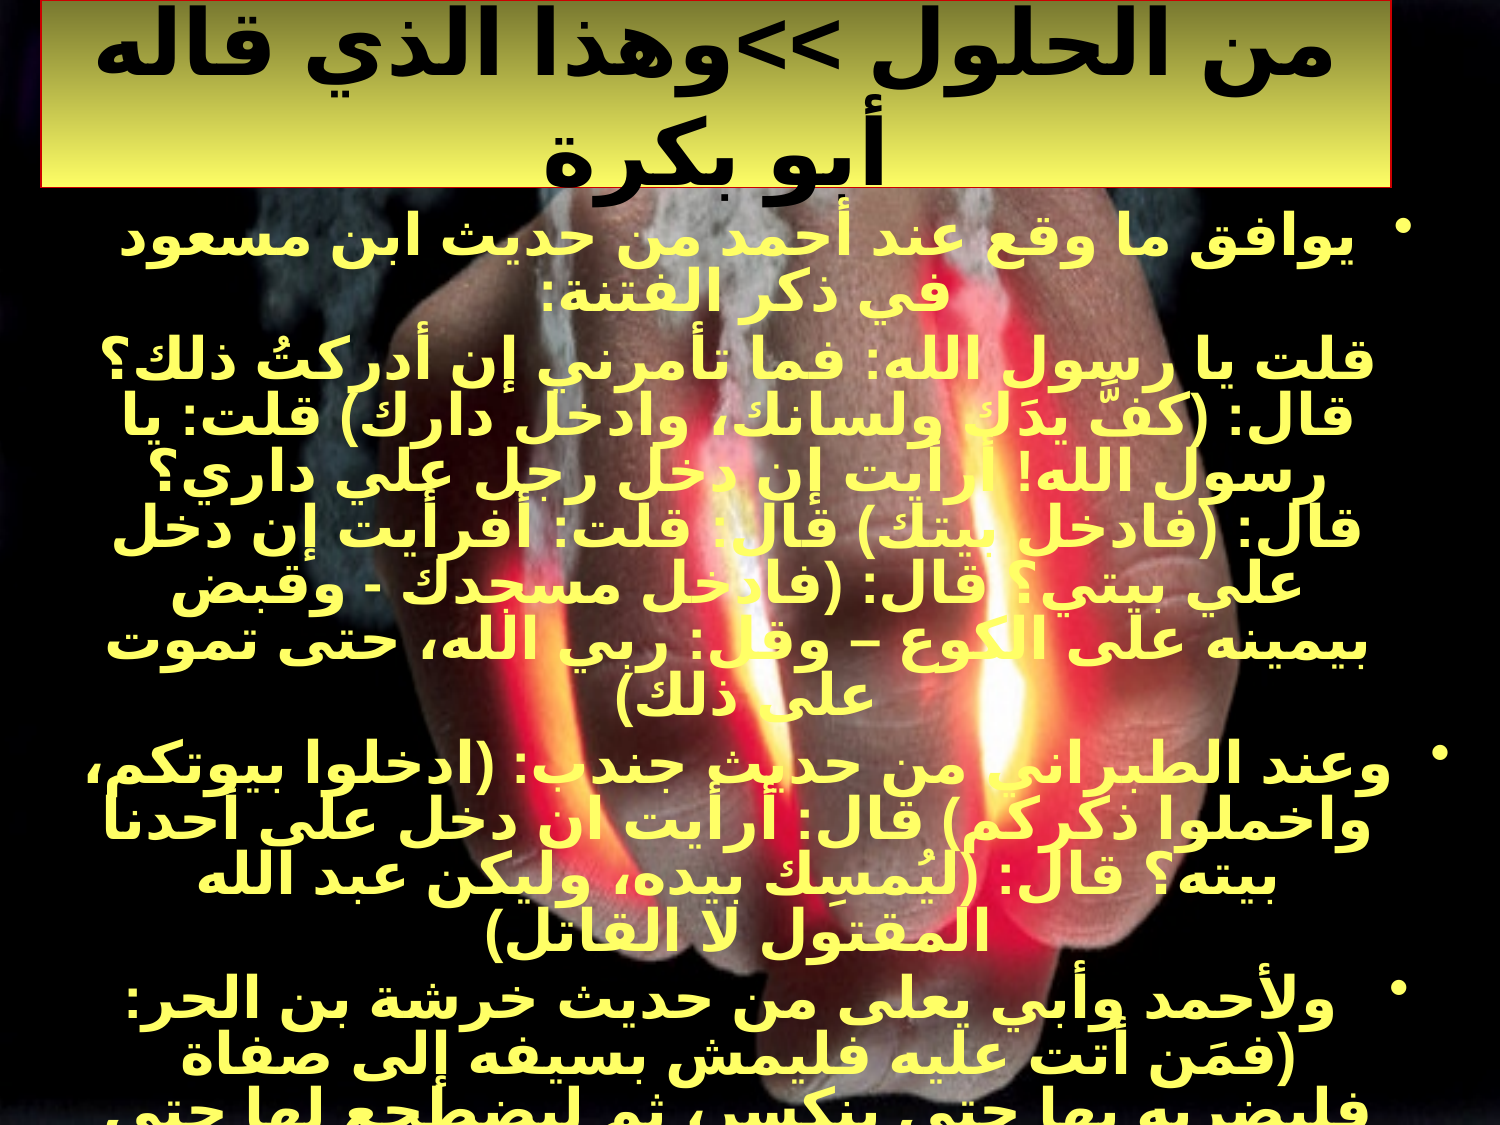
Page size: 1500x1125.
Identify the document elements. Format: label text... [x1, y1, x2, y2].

picture [0, 0, 1500, 1125]
title من الحلول >>وهذا الذي قاله أبو بكرة [40, 0, 1392, 188]
list يوافق ما وقع عند أحمد من حديث ابن مسعود في ذكر الفتنة: قلت يا رسول الله: فما تأمرني إن أدركتُ ذلك؟ قال: (كفَّ يدَك ولسانك، وادخل دارك) قلت: يا رسول الله! أرأيت إن دخل رجل علي داري؟ قال: (فادخل بيتك) قال: قلت: أفرأيت إن دخل علي بيتي؟ قال: (فادخل مسجدك - وقبض بيمينه على الكوع – وقل: ربي الله، حتى تموت على ذلك) وعند الطبراني من حديث جندب: (ادخلوا بيوتكم، واخملوا ذكركم) قال: أرأيت ان دخل على أحدنا بيته؟ قال: (ليُمسِك بيده، وليكن عبد الله المقتول لا القاتل) ولأحمد وأبي يعلى من حديث خرشة بن الحر: (فمَن أتت عليه فليمش بسيفه إلى صفاة فليضربه بها حتى ينكسر، ثم ليضطجع لها حتى تنجلي) وفي حديث أبي بكرة عند مسلم قال رجل: يا رسول الله أرأيتَ إن أكرهتُ حتى ينطلق بي الى أحد الصفين، فجاء سهم، أو ضربني رجل بسيف؟ قال: (يبوء بإثمه وإثمك..) الحديث [64, 203, 1469, 1125]
